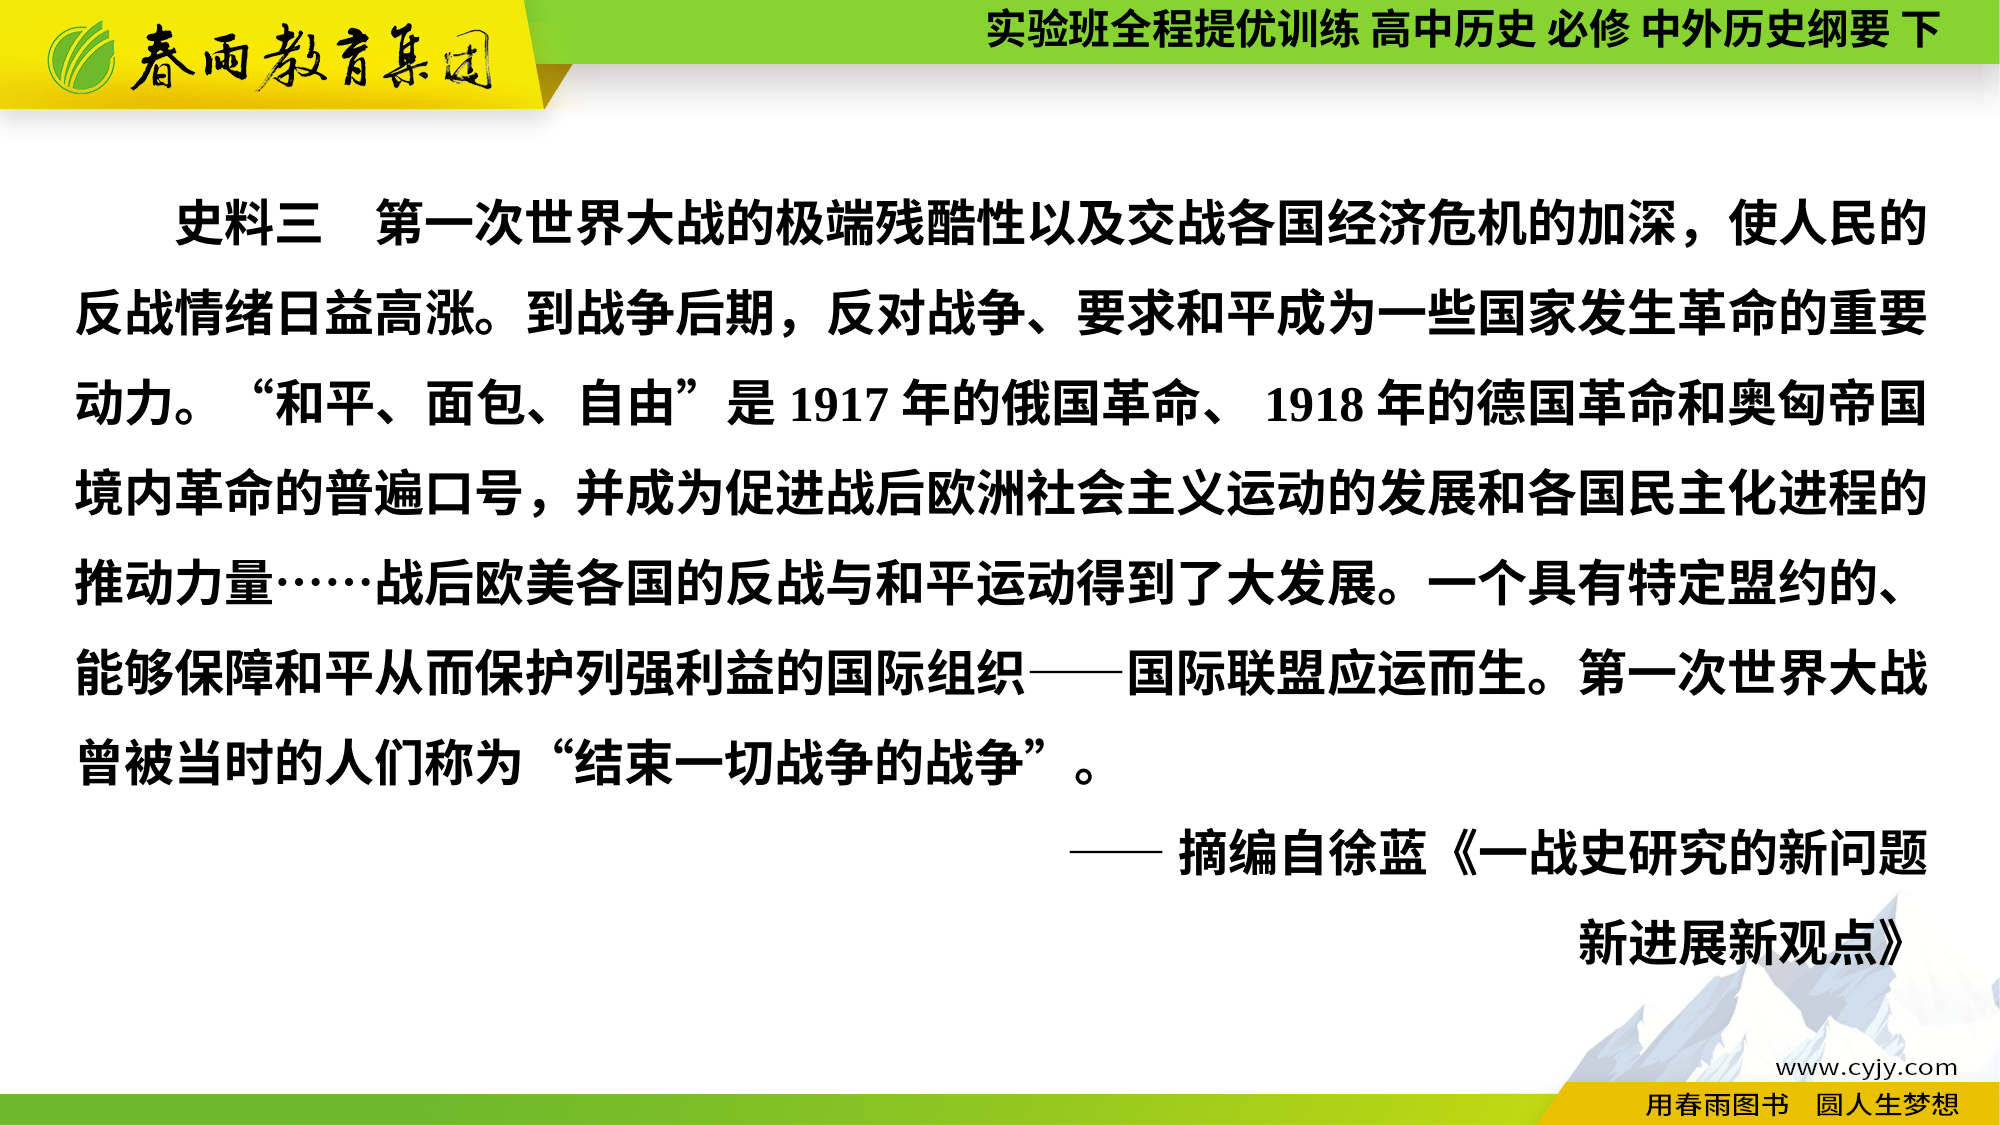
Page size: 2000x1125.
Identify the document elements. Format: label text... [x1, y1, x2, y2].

picture [0, 0, 2000, 1125]
list 史料三 第一次世界大战的极端残酷性以及交战各国经济危机的加深，使人民的反战情绪日益高涨。到战争后期，反对战争、要求和平成为一些国家发生革命的重要动力。“和平、面包、自由”是1917年的俄国革命、1918年的德国革命和奥匈帝国境内革命的普遍口号，并成为促进战后欧洲社会主义运动的发展和各国民主化进程的推动力量……战后欧美各国的反战与和平运动得到了大发展。一个具有特定盟约的、能够保障和平从而保护列强利益的国际组织——国际联盟应运而生。第一次世界大战曾被当时的人们称为“结束一切战争的战争”。 ——摘编自徐蓝《一战史研究的新问题 新进展新观点》 [59, 154, 1944, 976]
